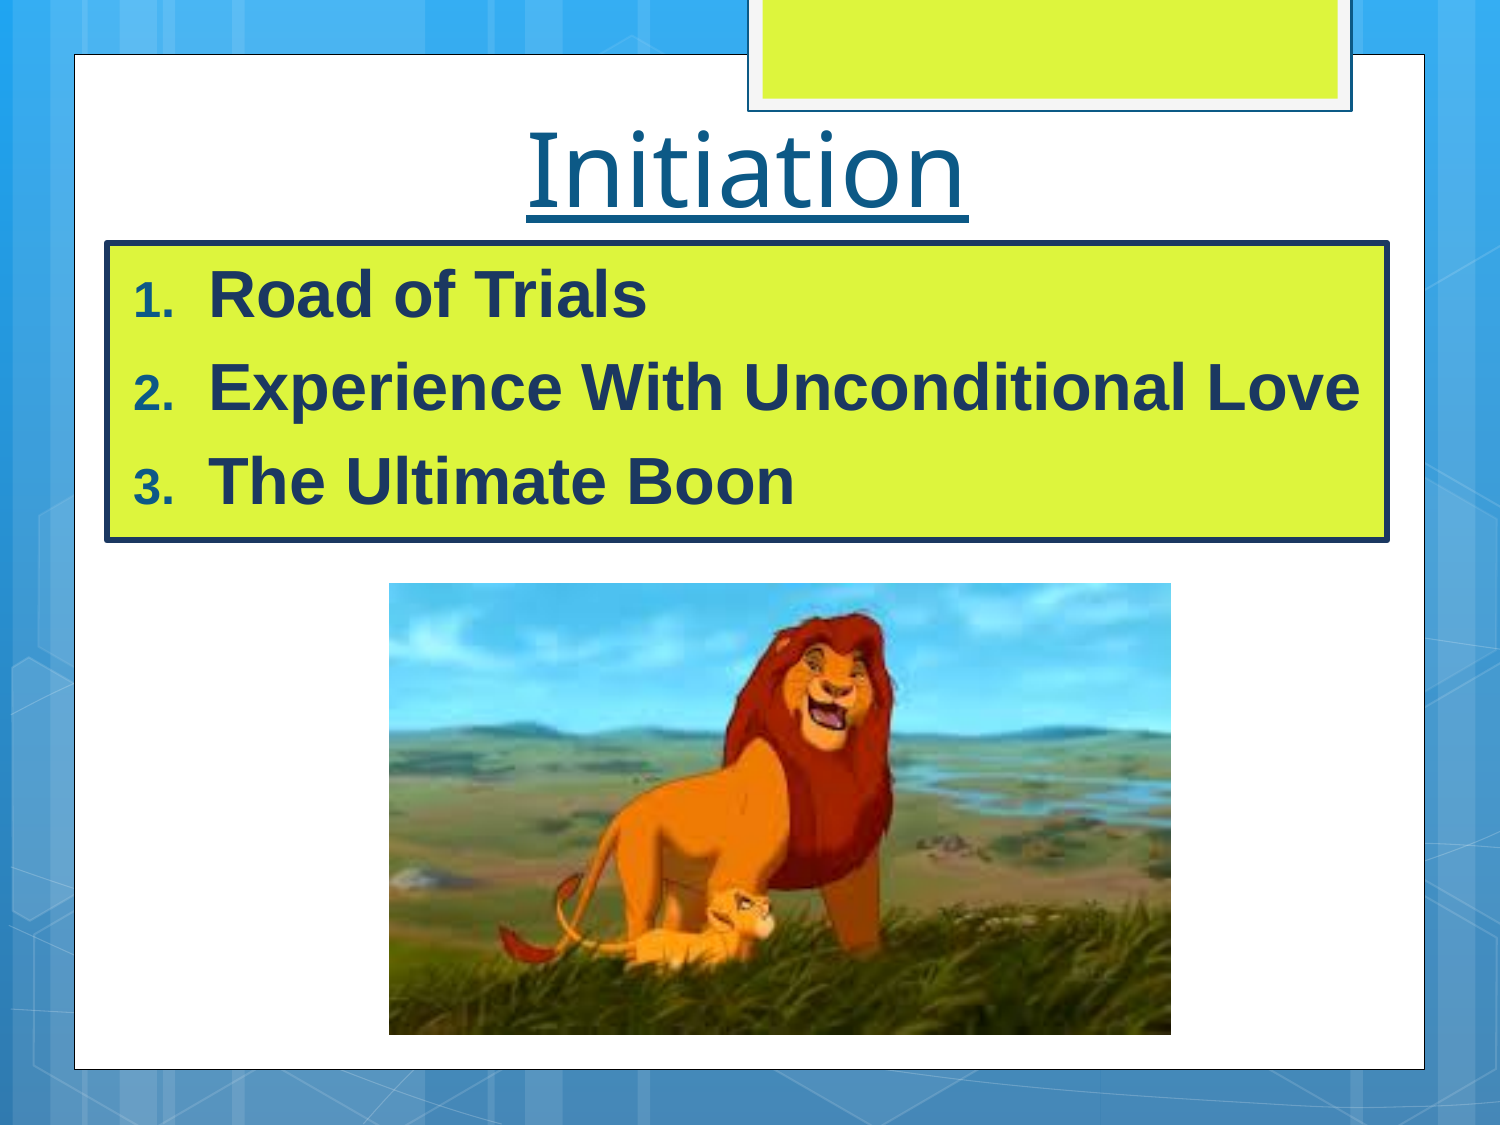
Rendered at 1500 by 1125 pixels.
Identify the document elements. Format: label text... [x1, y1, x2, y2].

picture [389, 583, 1171, 1035]
list Road of Trials Experience With Unconditional Love The Ultimate Boon [106, 243, 1387, 541]
title Initiation [171, 48, 1324, 236]
